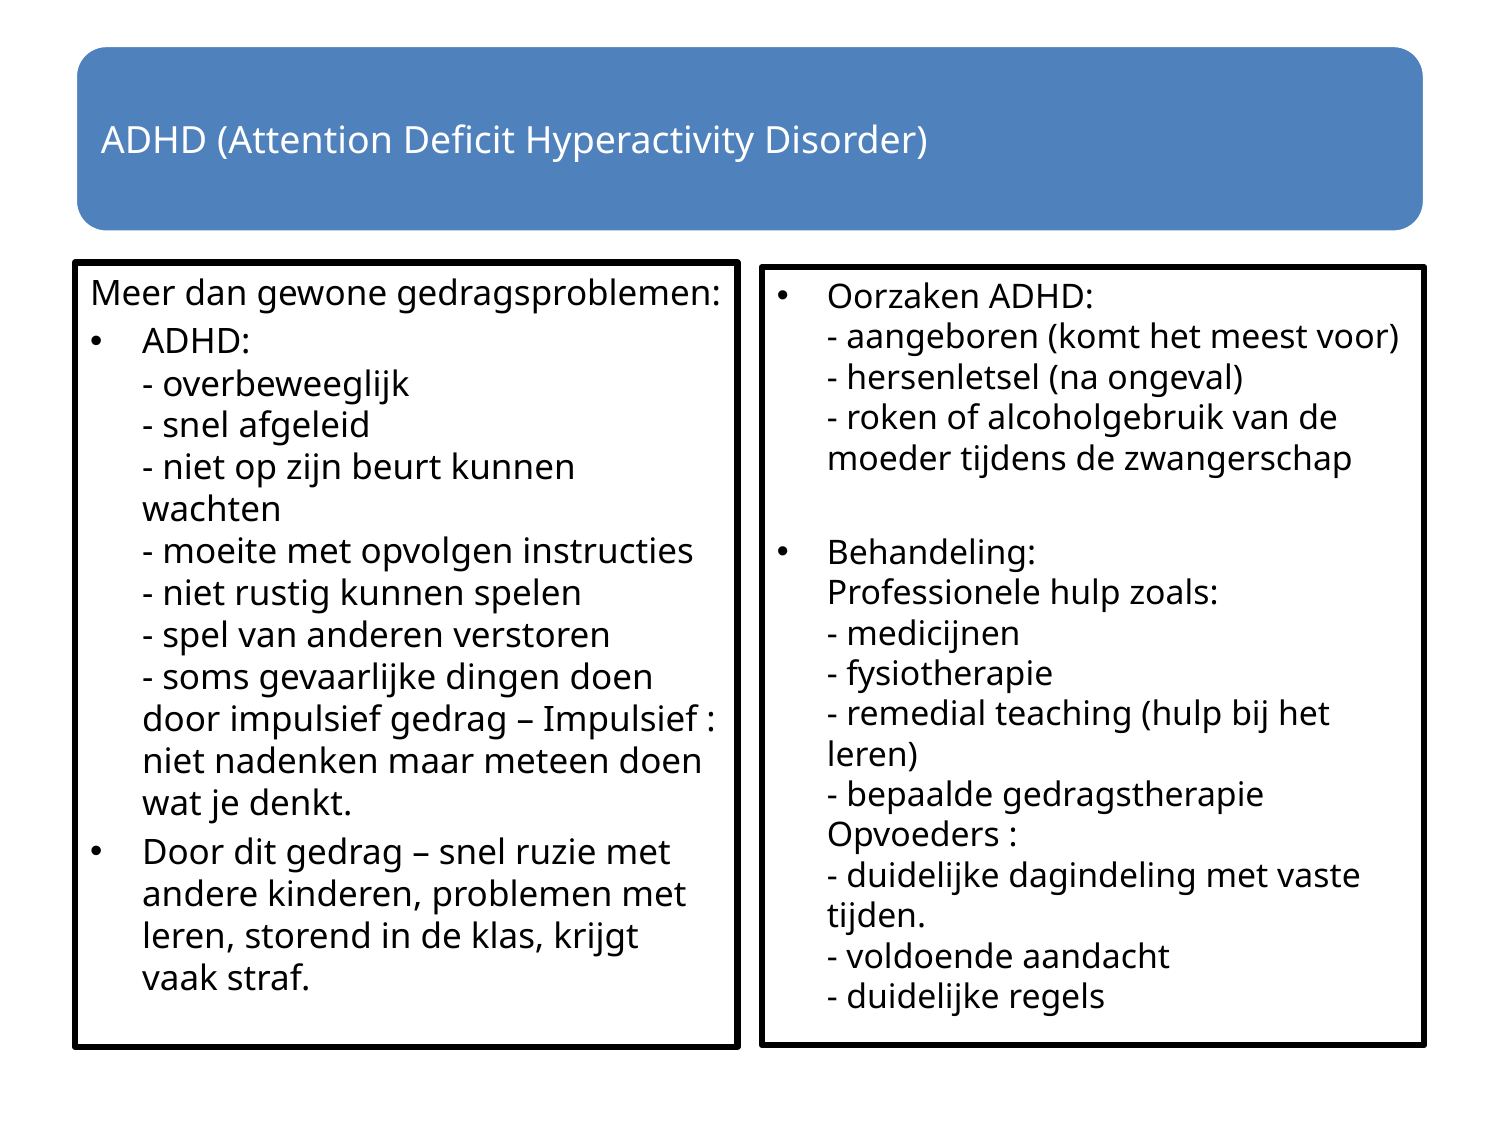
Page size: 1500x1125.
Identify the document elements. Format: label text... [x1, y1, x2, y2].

list Meer dan gewone gedragsproblemen: ADHD: - overbeweeglijk - snel afgeleid - niet op zijn beurt kunnen wachten - moeite met opvolgen instructies - niet rustig kunnen spelen - spel van anderen verstoren - soms gevaarlijke dingen doen door impulsief gedrag – Impulsief : niet nadenken maar meteen doen wat je denkt. Door dit gedrag – snel ruzie met andere kinderen, problemen met leren, storend in de klas, krijgt vaak straf. [75, 262, 738, 1047]
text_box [74, 44, 1426, 233]
list Oorzaken ADHD: - aangeboren (komt het meest voor) - hersenletsel (na ongeval) - roken of alcoholgebruik van de moeder tijdens de zwangerschap Behandeling: Professionele hulp zoals: - medicijnen - fysiotherapie - remedial teaching (hulp bij het leren) - bepaalde gedragstherapie Opvoeders : - duidelijke dagindeling met vaste tijden. - voldoende aandacht - duidelijke regels [761, 267, 1425, 1045]
